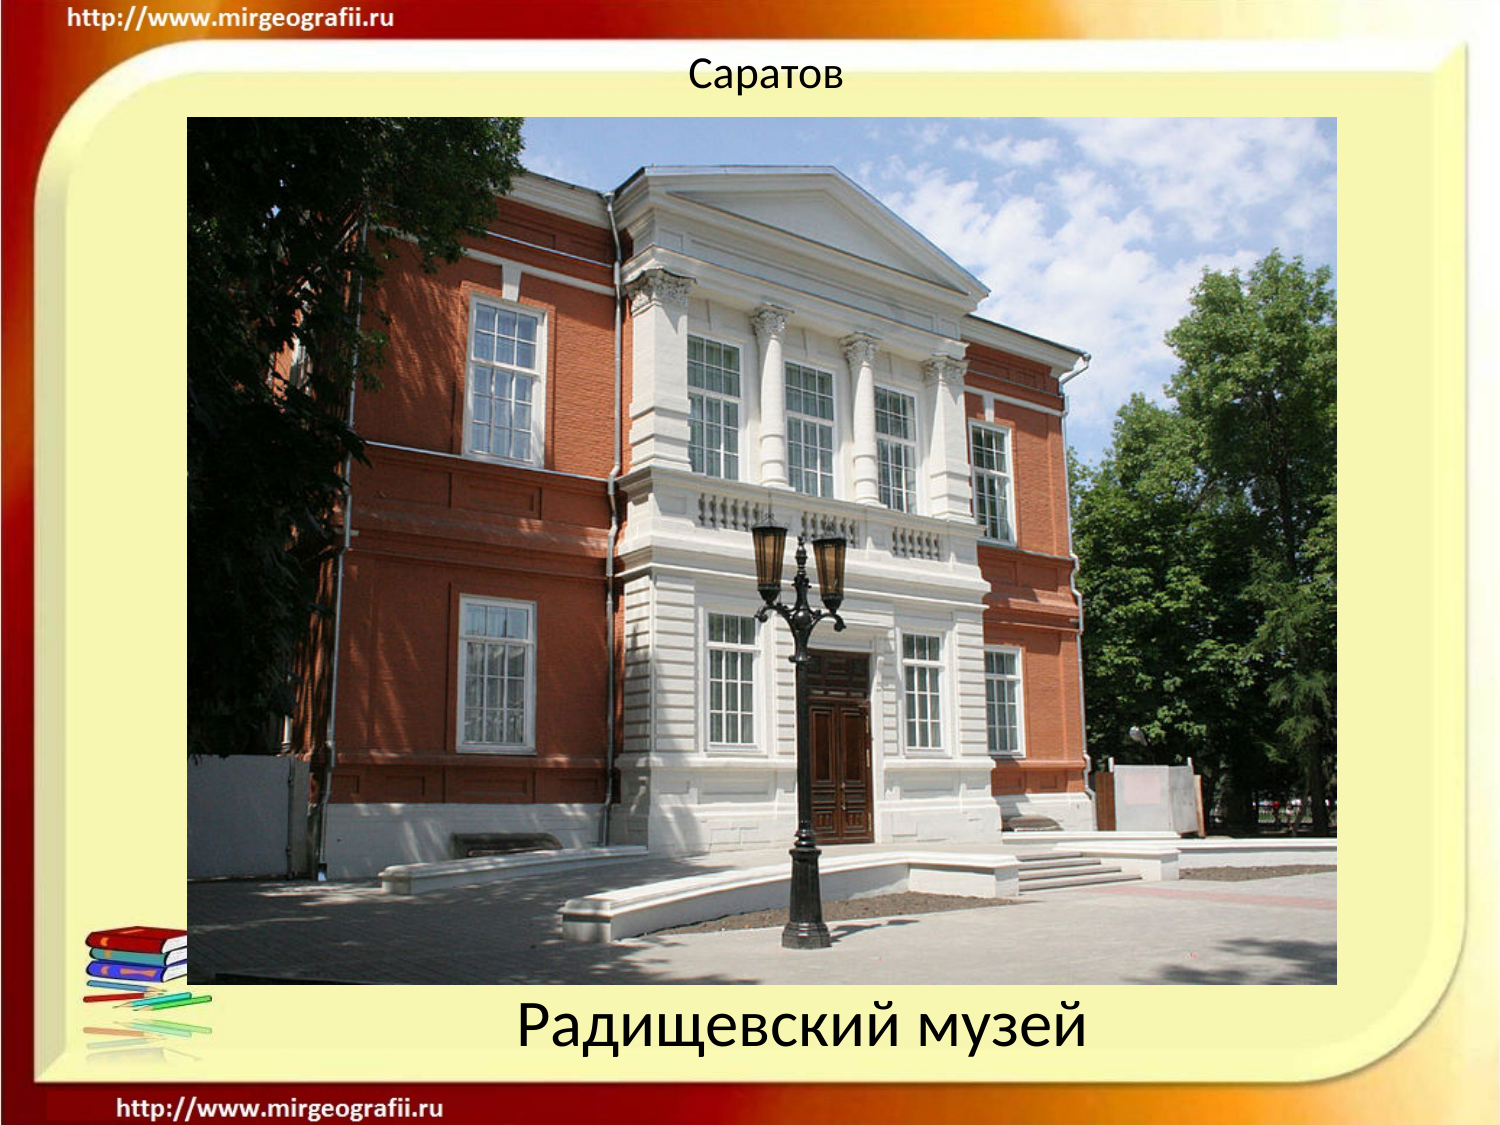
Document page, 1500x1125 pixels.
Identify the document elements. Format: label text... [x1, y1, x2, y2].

picture [0, 0, 1500, 1125]
subtitle Радищевский музей [199, 972, 1407, 1097]
title Саратов [128, 35, 1404, 106]
